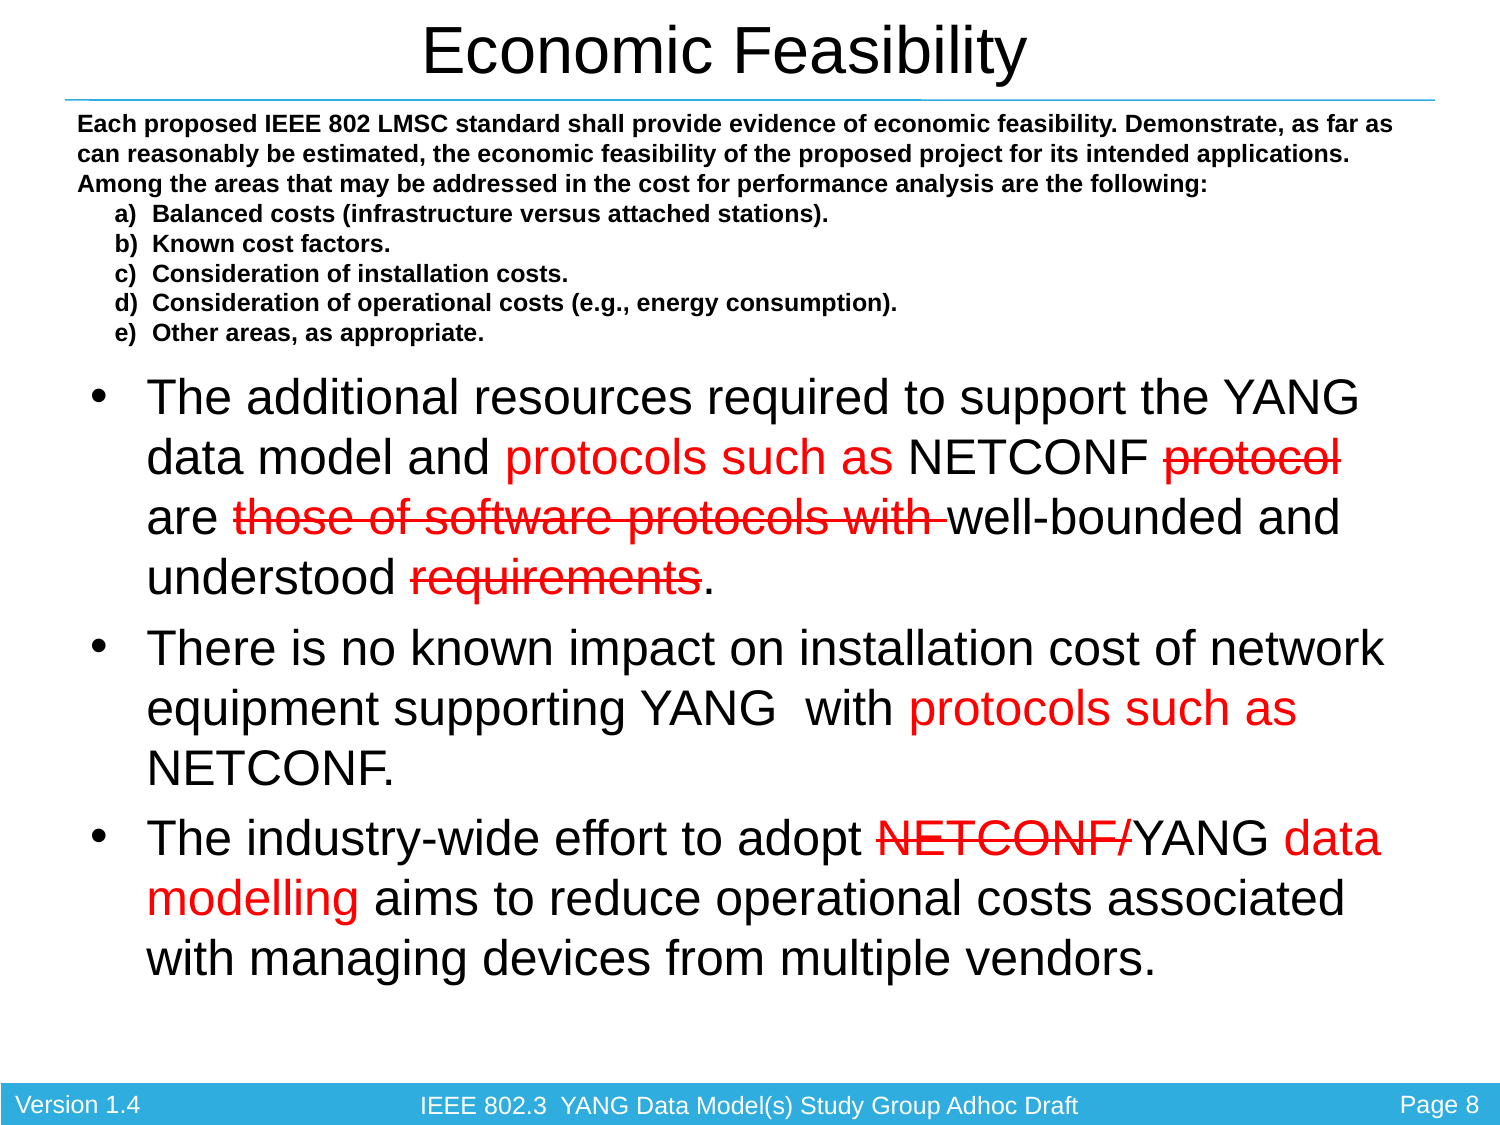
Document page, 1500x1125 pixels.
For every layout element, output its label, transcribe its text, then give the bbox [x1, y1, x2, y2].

list The additional resources required to support the YANG data model and protocols such as NETCONF protocol are those of software protocols with well-bounded and understood requirements. There is no known impact on installation cost of network equipment supporting YANG with protocols such as NETCONF. The industry-wide effort to adopt NETCONF/YANG data modelling aims to reduce operational costs associated with managing devices from multiple vendors. [75, 357, 1425, 1075]
